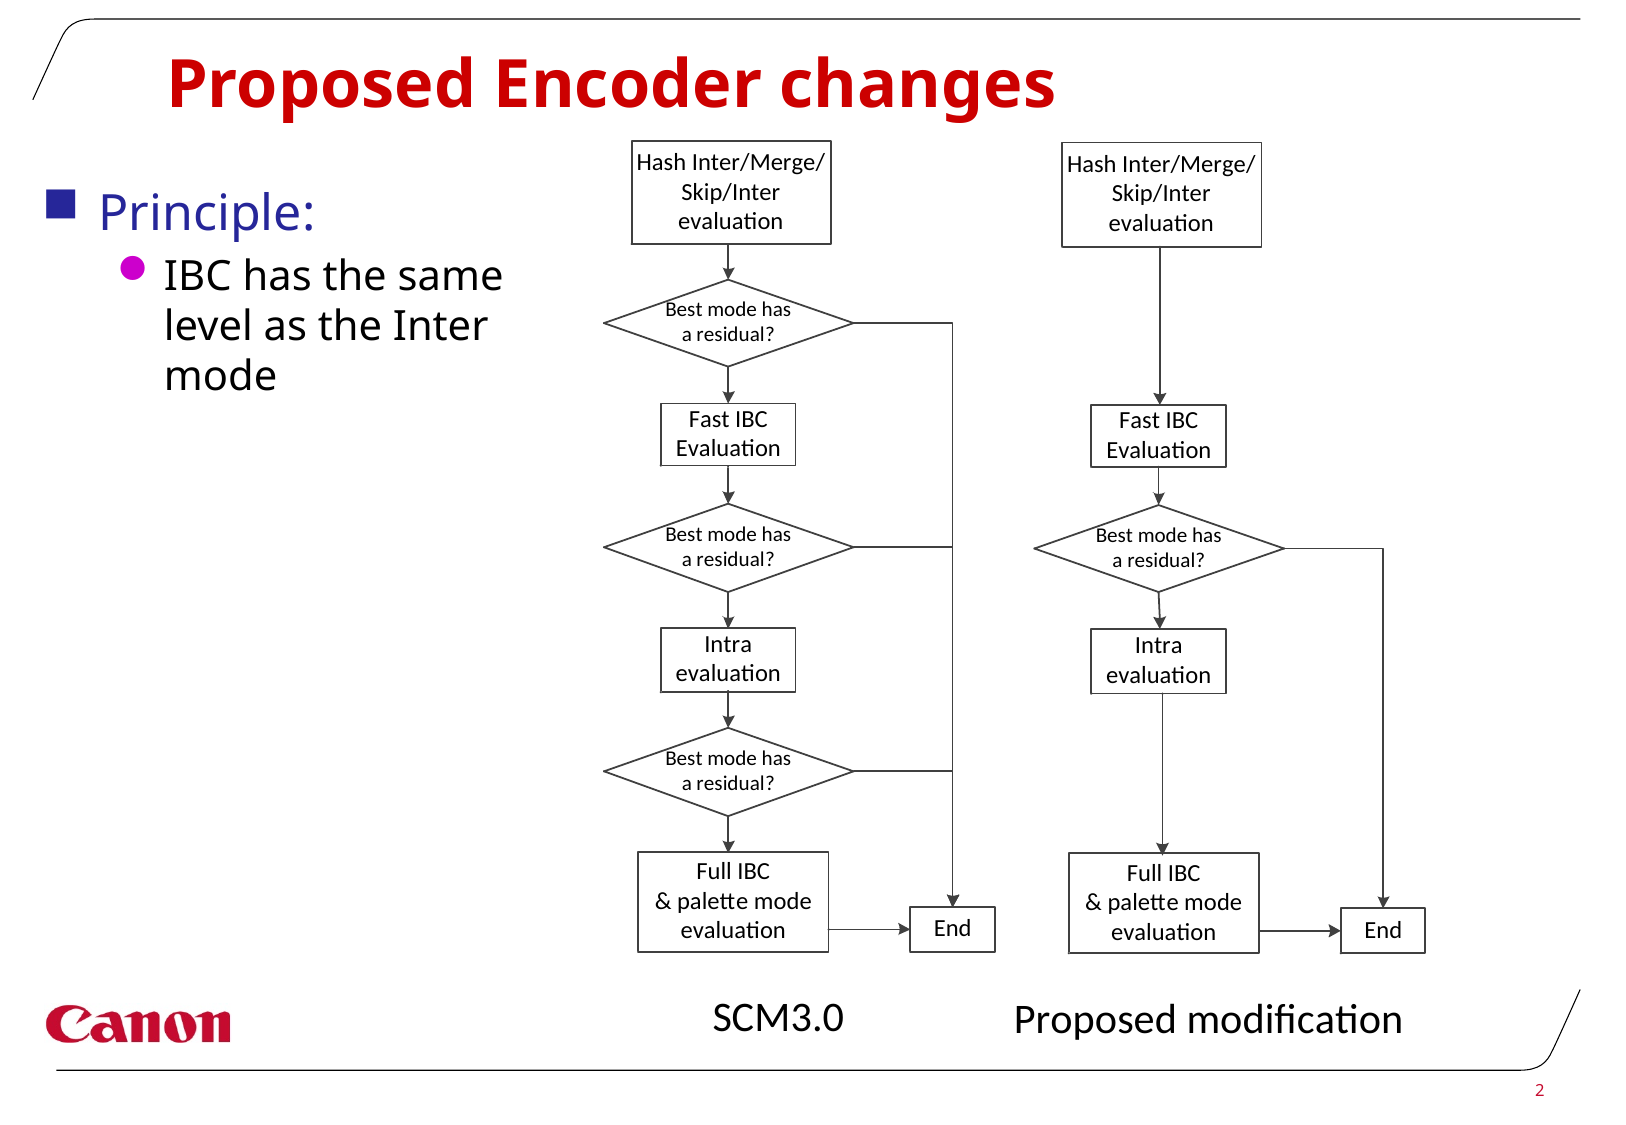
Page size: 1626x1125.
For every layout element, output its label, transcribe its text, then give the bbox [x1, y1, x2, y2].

list Principle: IBC has the same level as the Inter mode [27, 172, 570, 1004]
title Proposed Encoder changes [151, 30, 1546, 131]
picture [44, 1004, 232, 1043]
slide_number 2 [1414, 1063, 1545, 1103]
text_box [575, 136, 1430, 1066]
